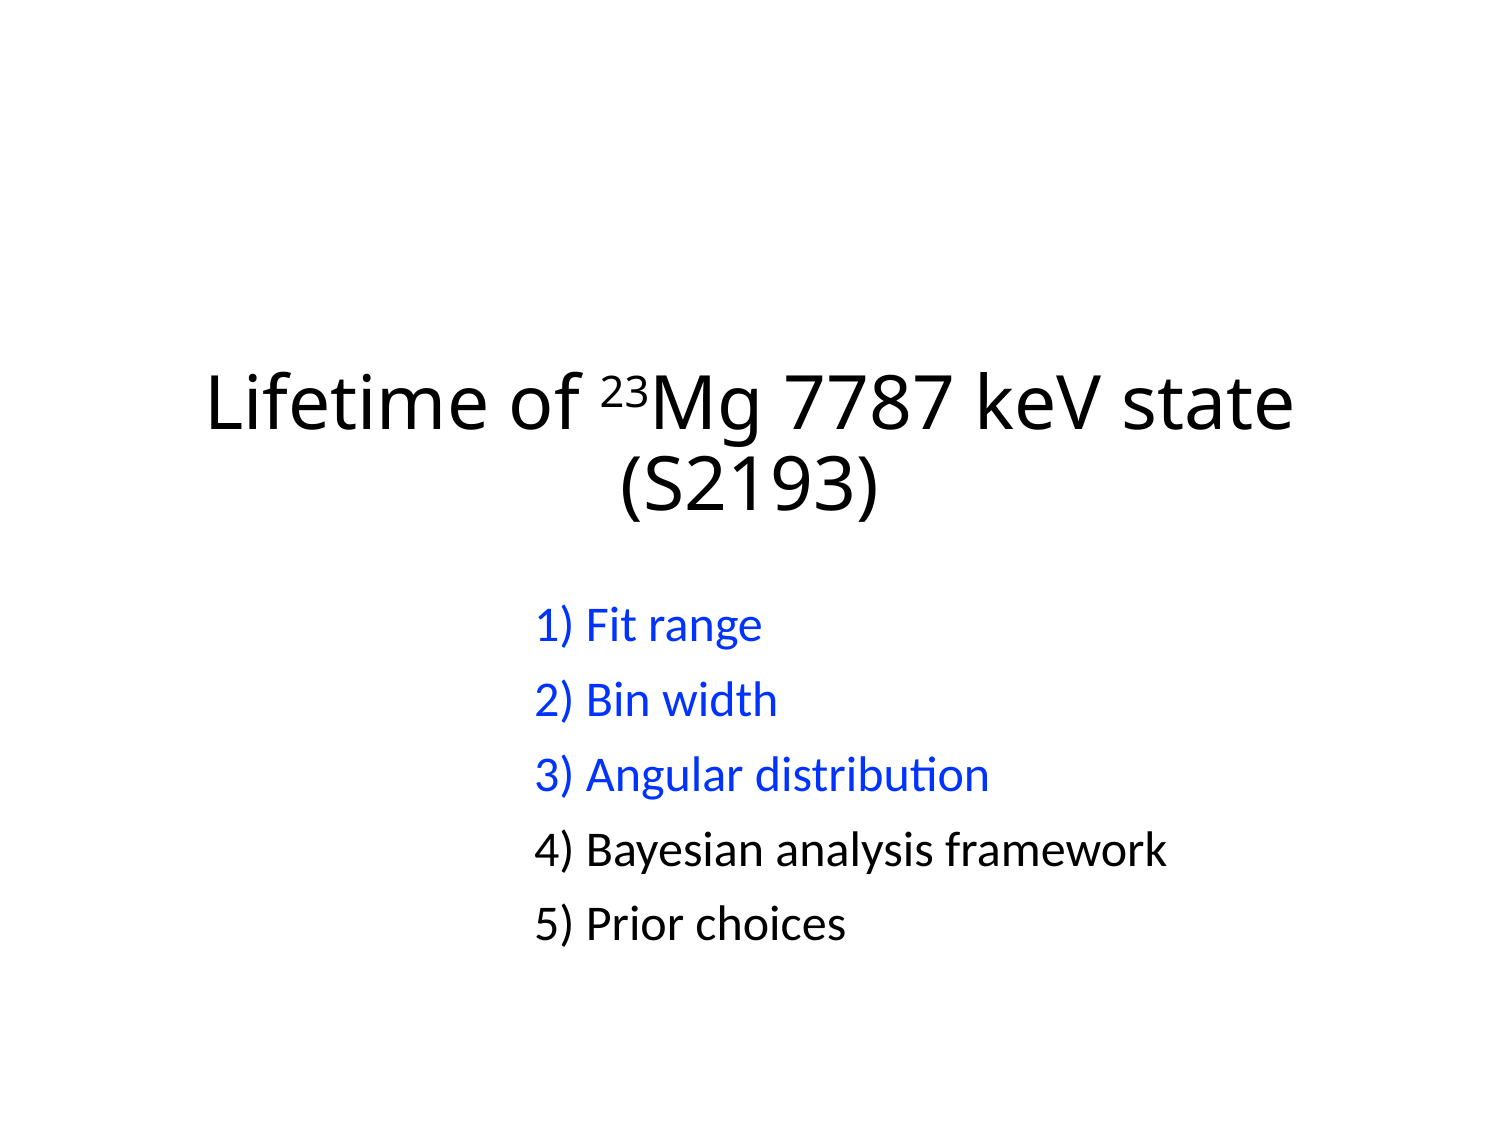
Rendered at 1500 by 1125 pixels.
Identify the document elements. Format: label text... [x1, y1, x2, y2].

subtitle 1) Fit range 2) Bin width 3) Angular distribution 4) Bayesian analysis framework 5) Prior choices [519, 590, 1241, 977]
title Lifetime of 23Mg 7787 keV state (S2193) [112, 184, 1388, 535]
